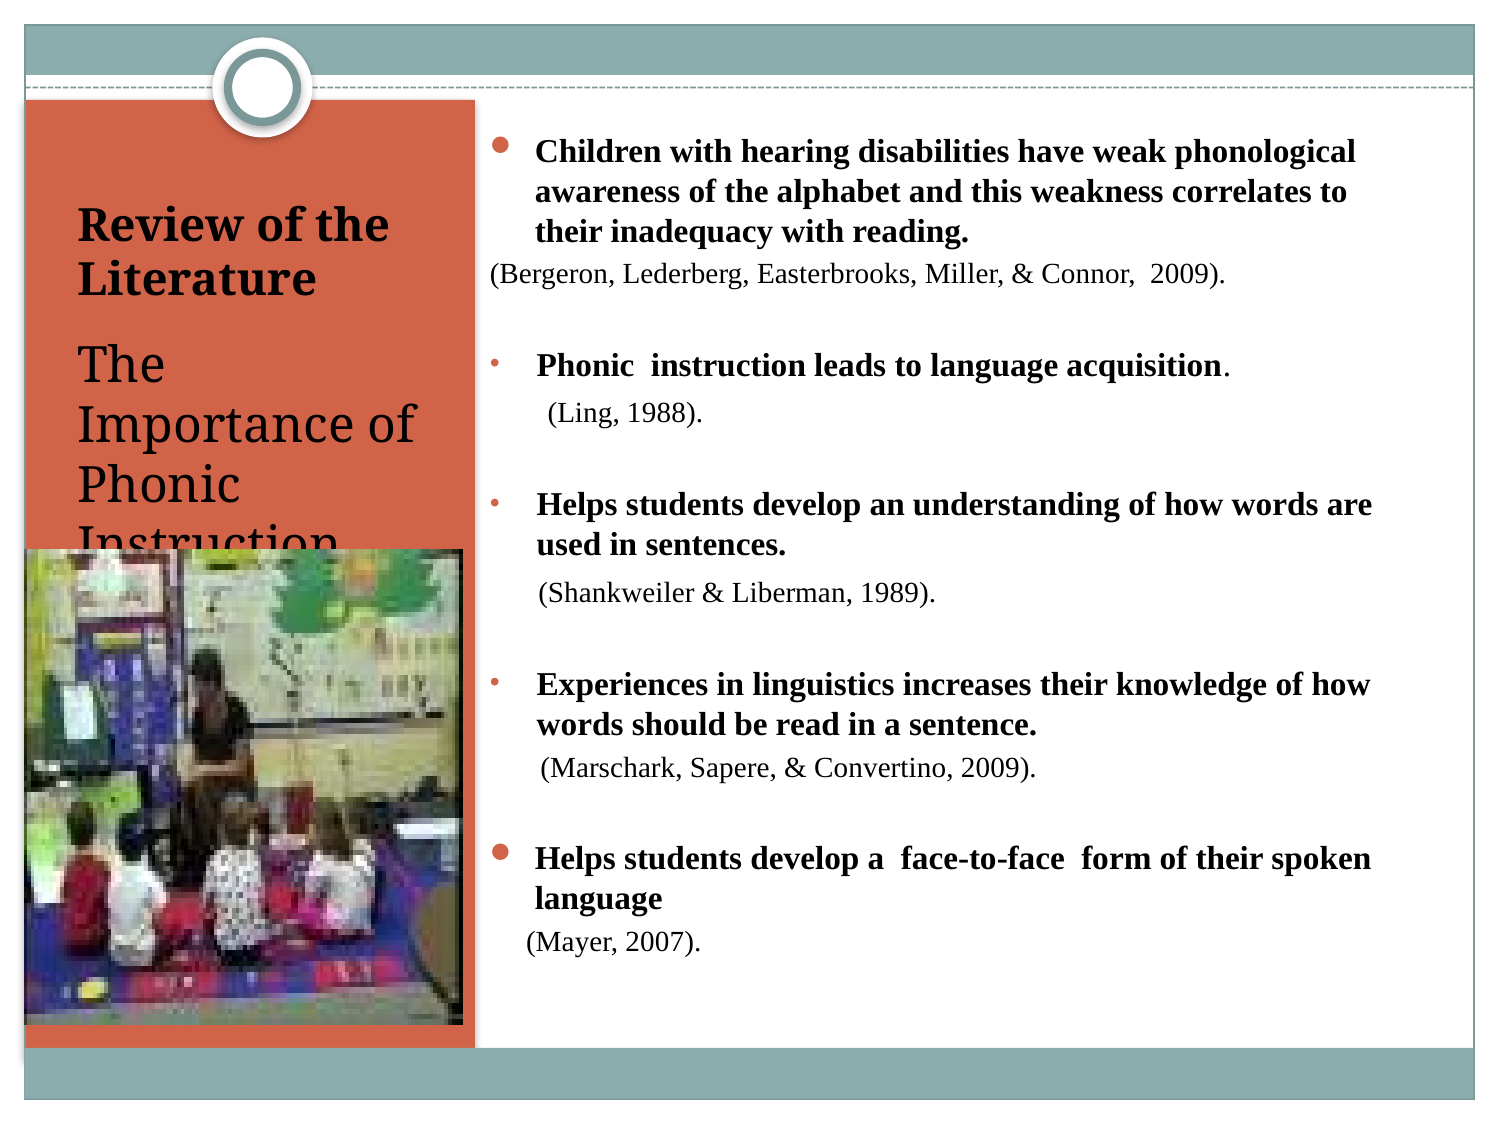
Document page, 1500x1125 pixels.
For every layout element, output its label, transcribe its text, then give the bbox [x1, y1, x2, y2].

list The Importance of Phonic Instruction [62, 324, 450, 547]
title Review of the Literature [62, 149, 450, 313]
list Children with hearing disabilities have weak phonological awareness of the alphabet and this weakness correlates to their inadequacy with reading. (Bergeron, Lederberg, Easterbrooks, Miller, & Connor, 2009). Phonic instruction leads to language acquisition. (Ling, 1988). Helps students develop an understanding of how words are used in sentences. (Shankweiler & Liberman, 1989). Experiences in linguistics increases their knowledge of how words should be read in a sentence. (Marschark, Sapere, & Convertino, 2009). Helps students develop a face-to-face form of their spoken language (Mayer, 2007). [474, 75, 1438, 1050]
picture [24, 549, 463, 1026]
